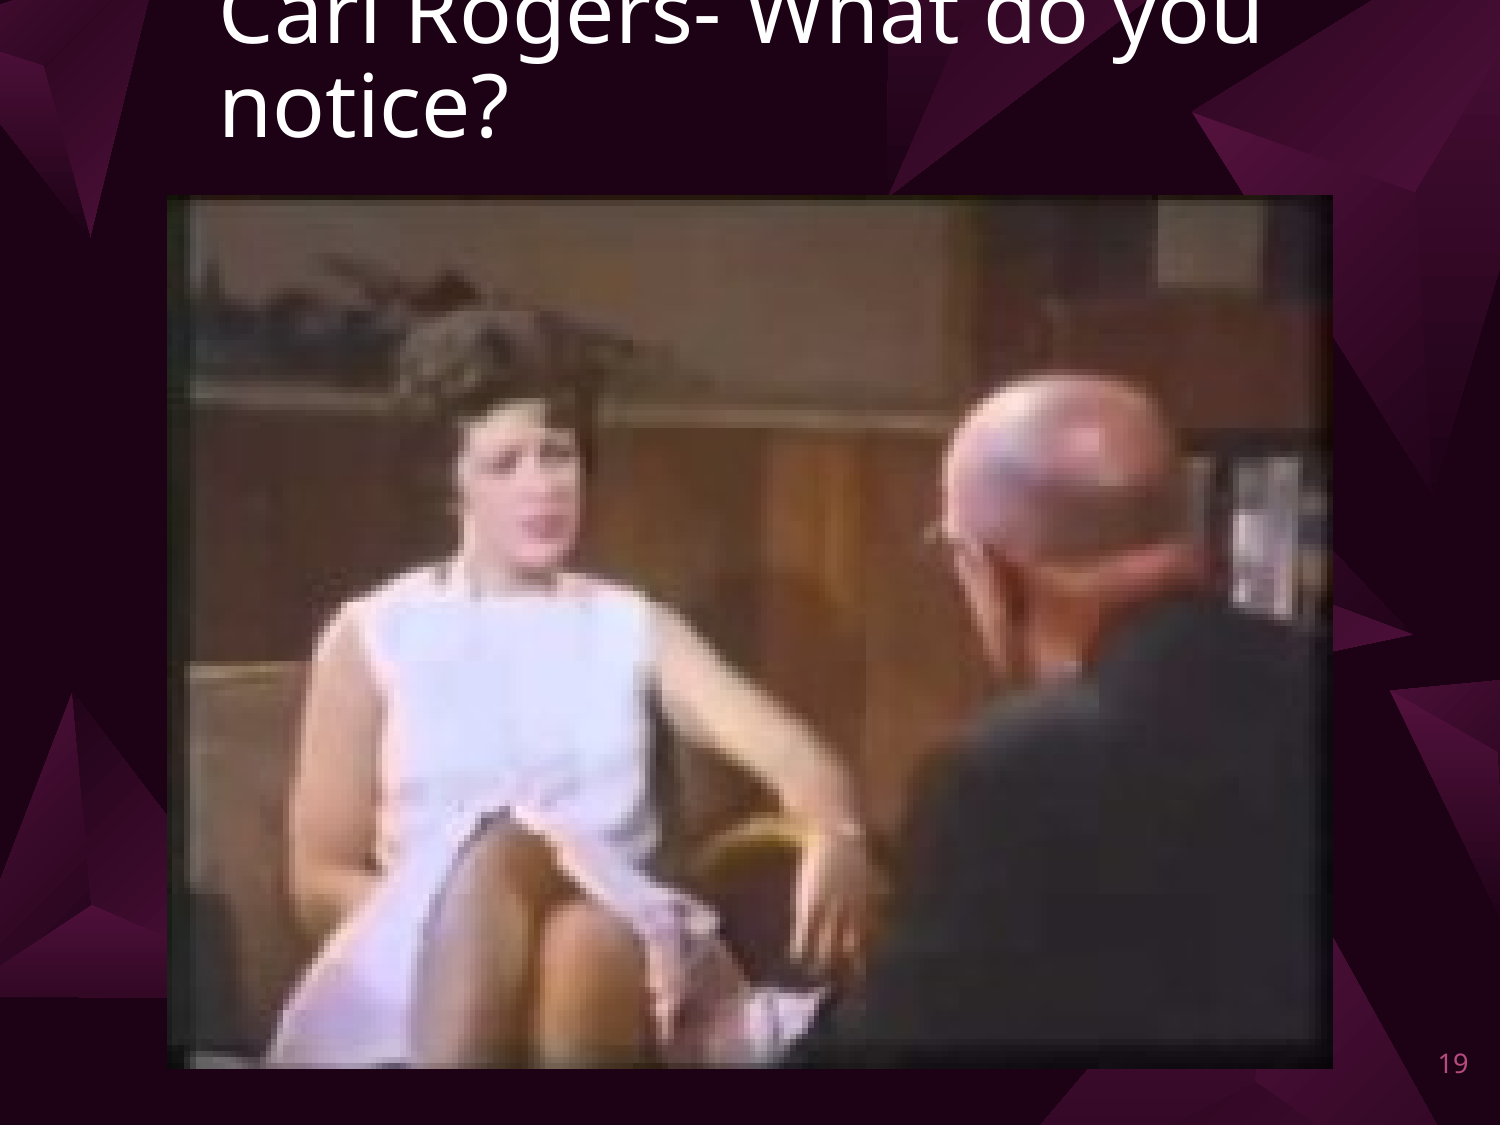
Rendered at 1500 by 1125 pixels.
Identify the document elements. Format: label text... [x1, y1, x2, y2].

title Carl Rogers- What do you notice? [218, 26, 1282, 157]
slide_number 19 [1402, 1022, 1469, 1109]
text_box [166, 194, 1334, 1070]
